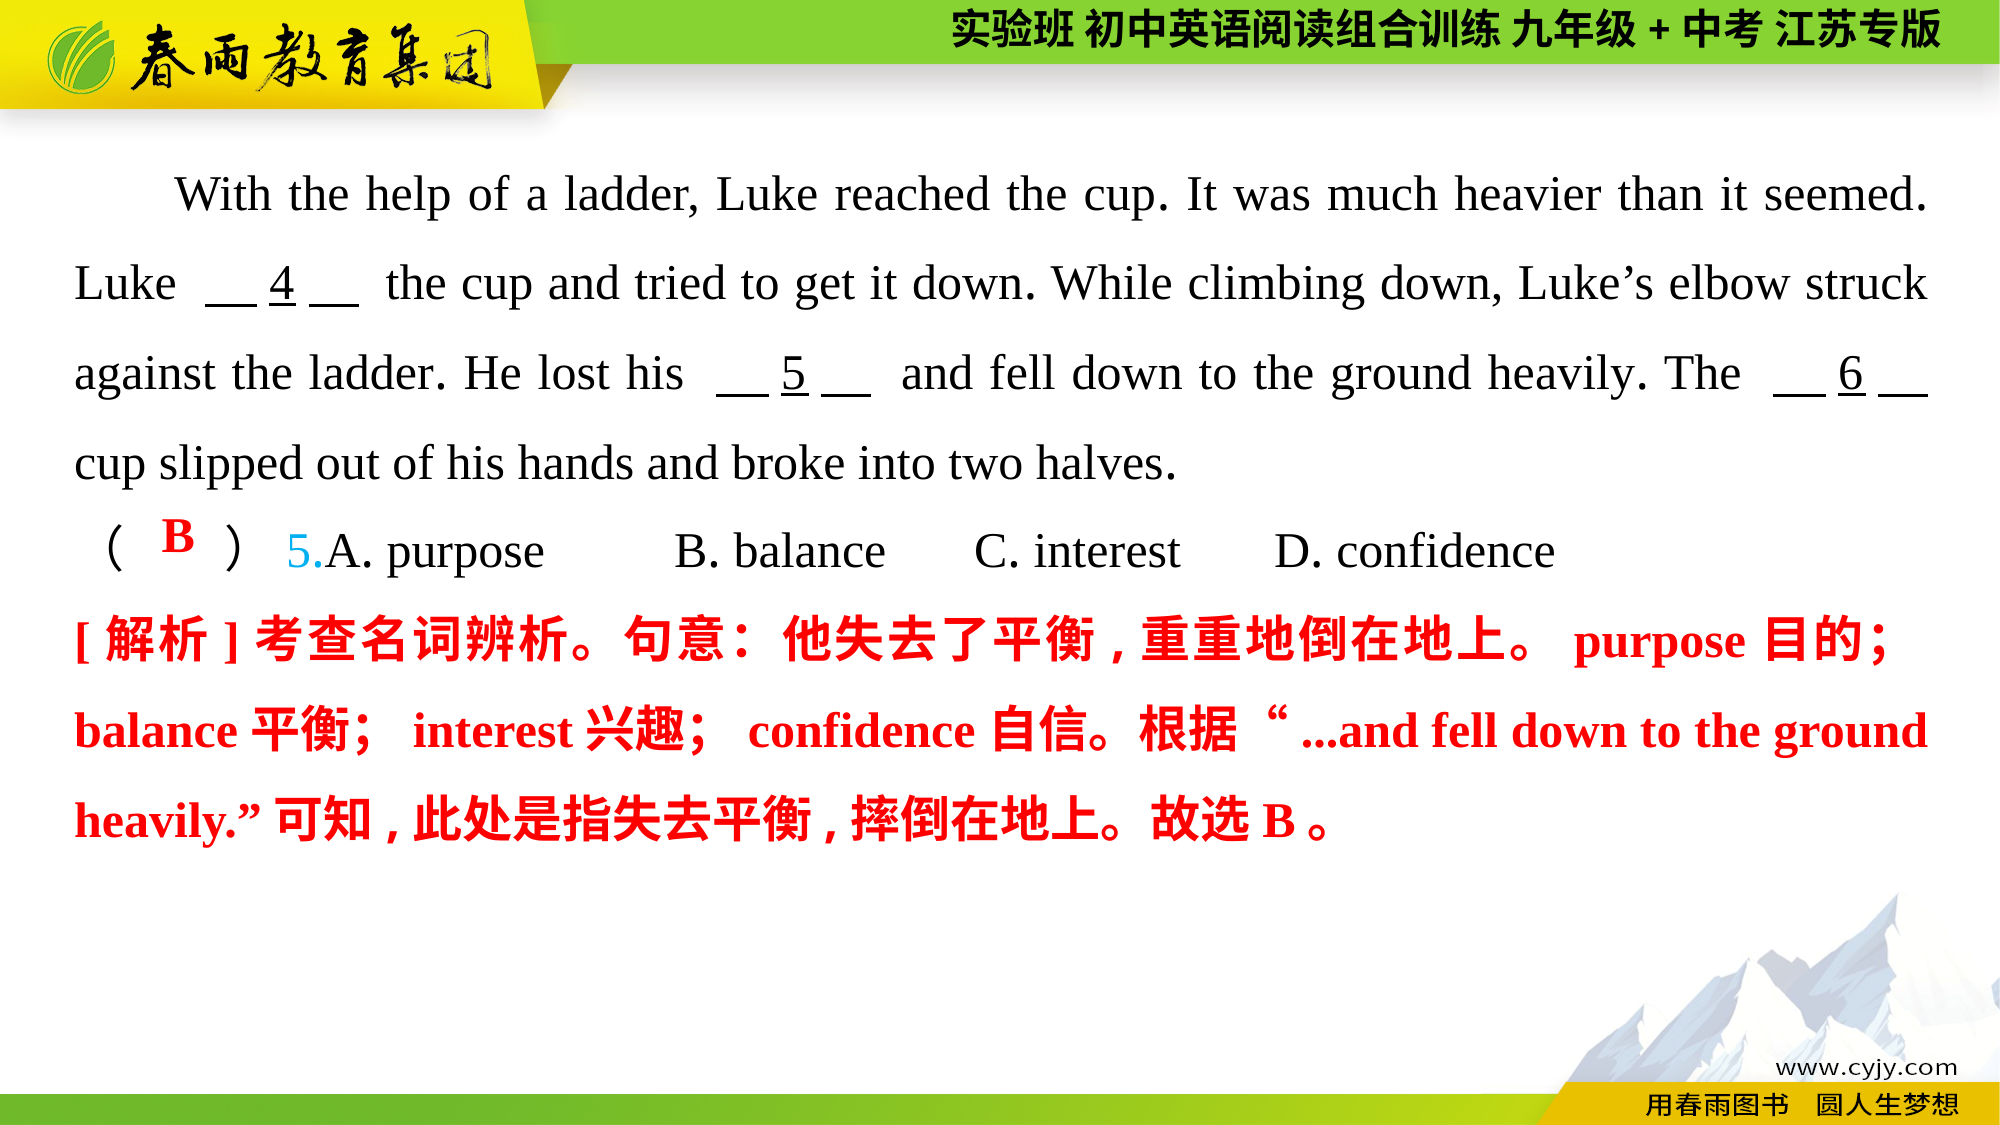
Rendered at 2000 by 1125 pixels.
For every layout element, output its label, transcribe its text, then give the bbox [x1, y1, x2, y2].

text_box B [146, 494, 210, 569]
list With the help of a ladder, Luke reached the cup. It was much heavier than it seemed. Luke 4 the cup and tried to get it down. While climbing down, Luke’s elbow struck against the ladder. He lost his 5 and fell down to the ground heavily. The 6 cup slipped out of his hands and broke into two halves. [59, 122, 1944, 479]
text_box [解析]考查名词辨析。句意：他失去了平衡,重重地倒在地上。purpose目的；balance平衡；interest兴趣；confidence自信。根据“...and fell down to the ground heavily.”可知,此处是指失去平衡,摔倒在地上。故选B。 [59, 569, 1944, 855]
picture [0, 0, 2000, 1125]
text_box （ ）5.A. purpose B. balance C. interest D. confidence [59, 479, 1944, 569]
